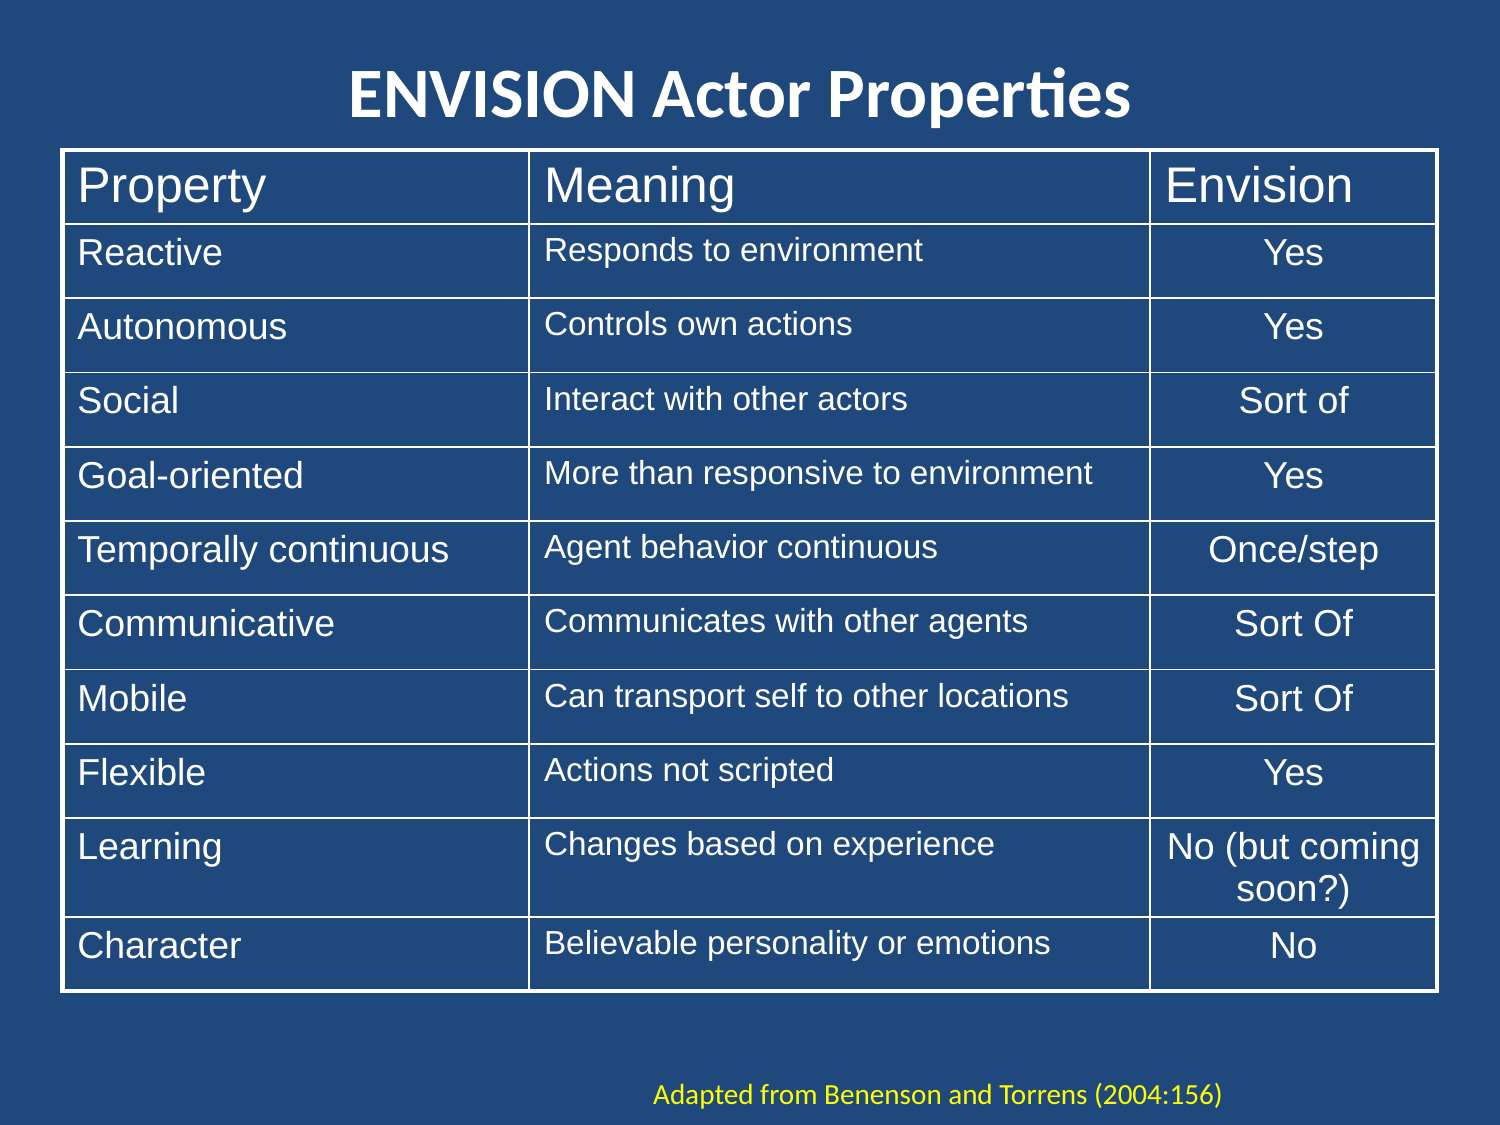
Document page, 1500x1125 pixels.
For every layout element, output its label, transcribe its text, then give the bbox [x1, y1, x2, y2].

table_cell Flexible [65, 745, 528, 817]
table_cell Character [65, 918, 528, 989]
table_cell Goal-oriented [65, 448, 528, 520]
table_cell Once/step [1151, 522, 1435, 594]
table_cell Autonomous [65, 299, 528, 372]
table_cell Yes [1151, 225, 1435, 297]
table_cell No [1151, 918, 1435, 989]
table_cell Yes [1151, 448, 1435, 520]
table_header Meaning [530, 152, 1149, 223]
table_cell Social [65, 373, 528, 446]
table_cell Interact with other actors [530, 373, 1149, 446]
table_cell Controls own actions [530, 299, 1149, 372]
table_cell No (but coming soon?) [1151, 819, 1435, 916]
table_header Property [65, 152, 528, 223]
table_cell Yes [1151, 299, 1435, 372]
table_cell Sort Of [1151, 670, 1435, 743]
title ENVISION Actor Properties [75, 24, 1425, 143]
table_cell Believable personality or emotions [530, 918, 1149, 989]
table_cell Communicates with other agents [530, 596, 1149, 669]
table_cell Yes [1151, 745, 1435, 817]
table_header Envision [1151, 152, 1435, 223]
table_cell Mobile [65, 670, 528, 743]
table_cell Temporally continuous [65, 522, 528, 594]
table_cell Responds to environment [530, 225, 1149, 297]
table_cell Learning [65, 819, 528, 916]
table_cell Reactive [65, 225, 528, 297]
table_cell Sort Of [1151, 596, 1435, 669]
table_cell Actions not scripted [530, 745, 1149, 817]
table_cell Agent behavior continuous [530, 522, 1149, 594]
table_cell Can transport self to other locations [530, 670, 1149, 743]
text_box Adapted from Benenson and Torrens (2004:156) [638, 1067, 1239, 1118]
table_cell Changes based on experience [530, 819, 1149, 916]
table_cell Communicative [65, 596, 528, 669]
table_cell More than responsive to environment [530, 448, 1149, 520]
table_cell Sort of [1151, 373, 1435, 446]
